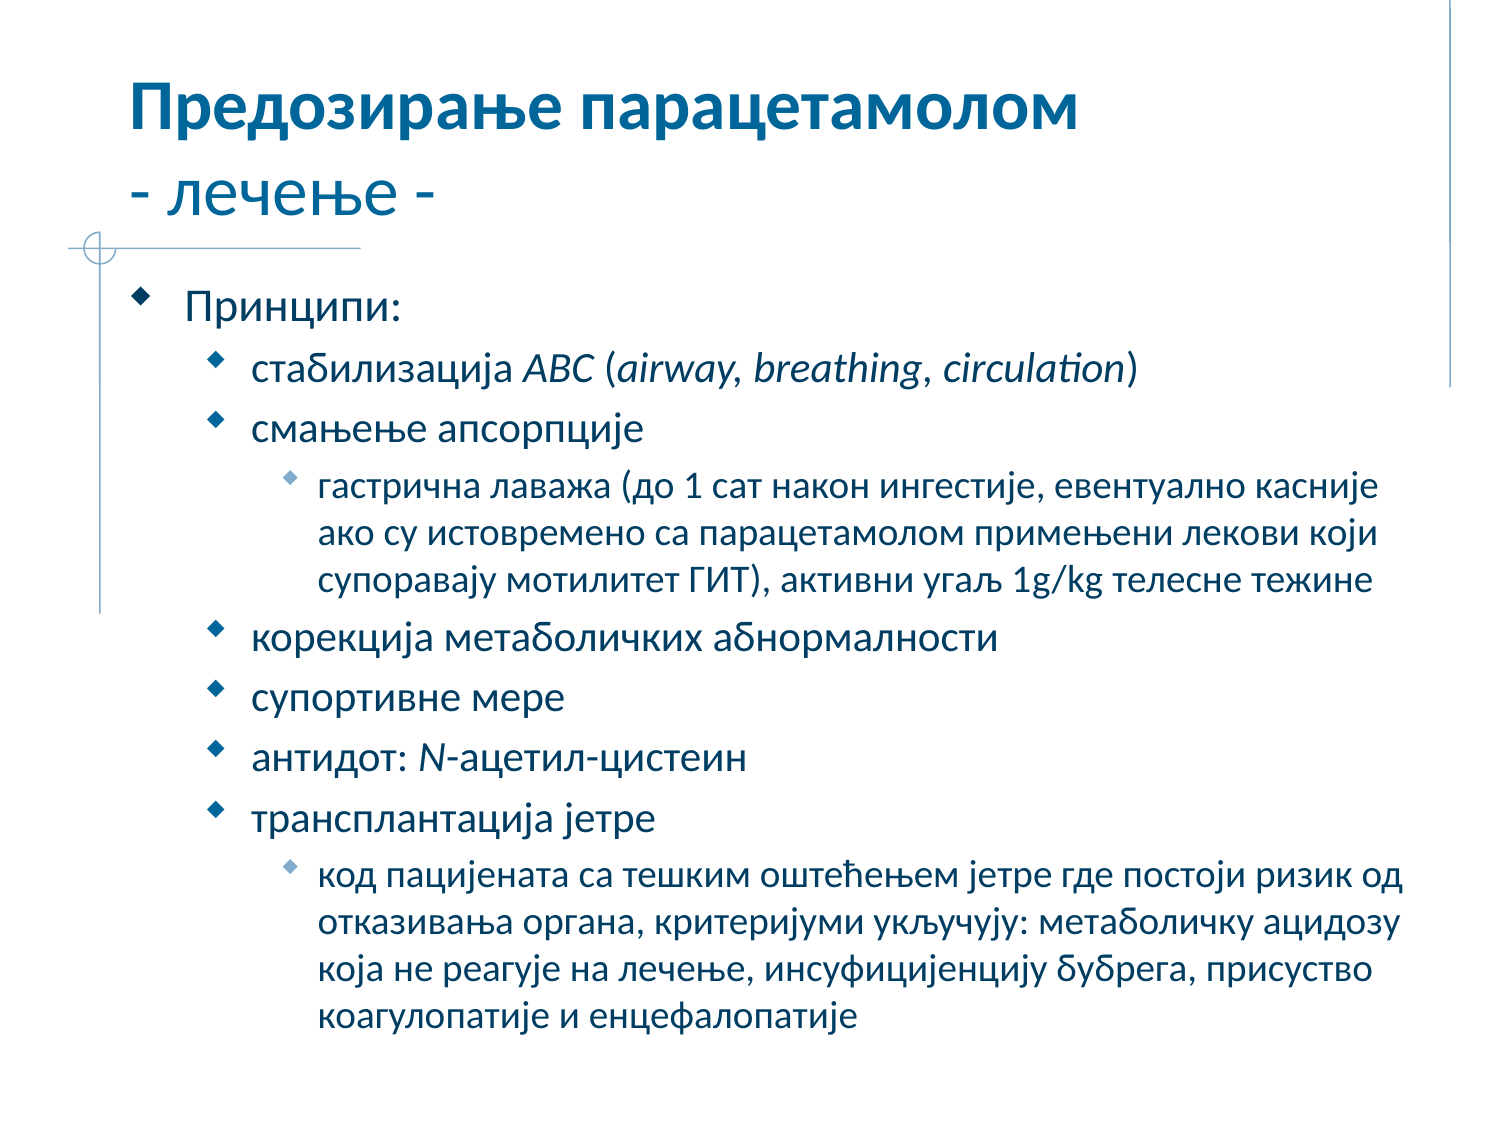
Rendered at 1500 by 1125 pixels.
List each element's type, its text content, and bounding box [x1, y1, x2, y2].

title Предозирање парацетамолом - лечење - [113, 49, 1436, 238]
list Принципи: стабилизација АBC (airway, breathing, circulation) смањење апсорпције гастрична лаважа (до 1 сат након ингестије, евентуално касније ако су истовремено са парацетамолом примењени лекови који супоравају мотилитет ГИТ), активни угаљ 1g/kg телесне тежине корекција метаболичких абнормалности супортивне мере антидот: N-ацетил-цистеин трансплантација јетре код пацијената са тешким оштећењем јетре где постоји ризик од отказивања органа, критеријуми укључују: метаболичку ацидозу која не реагује на лечење, инсуфицијенцију бубрега, присуство коагулопатије и енцефалопатије [111, 266, 1436, 1059]
